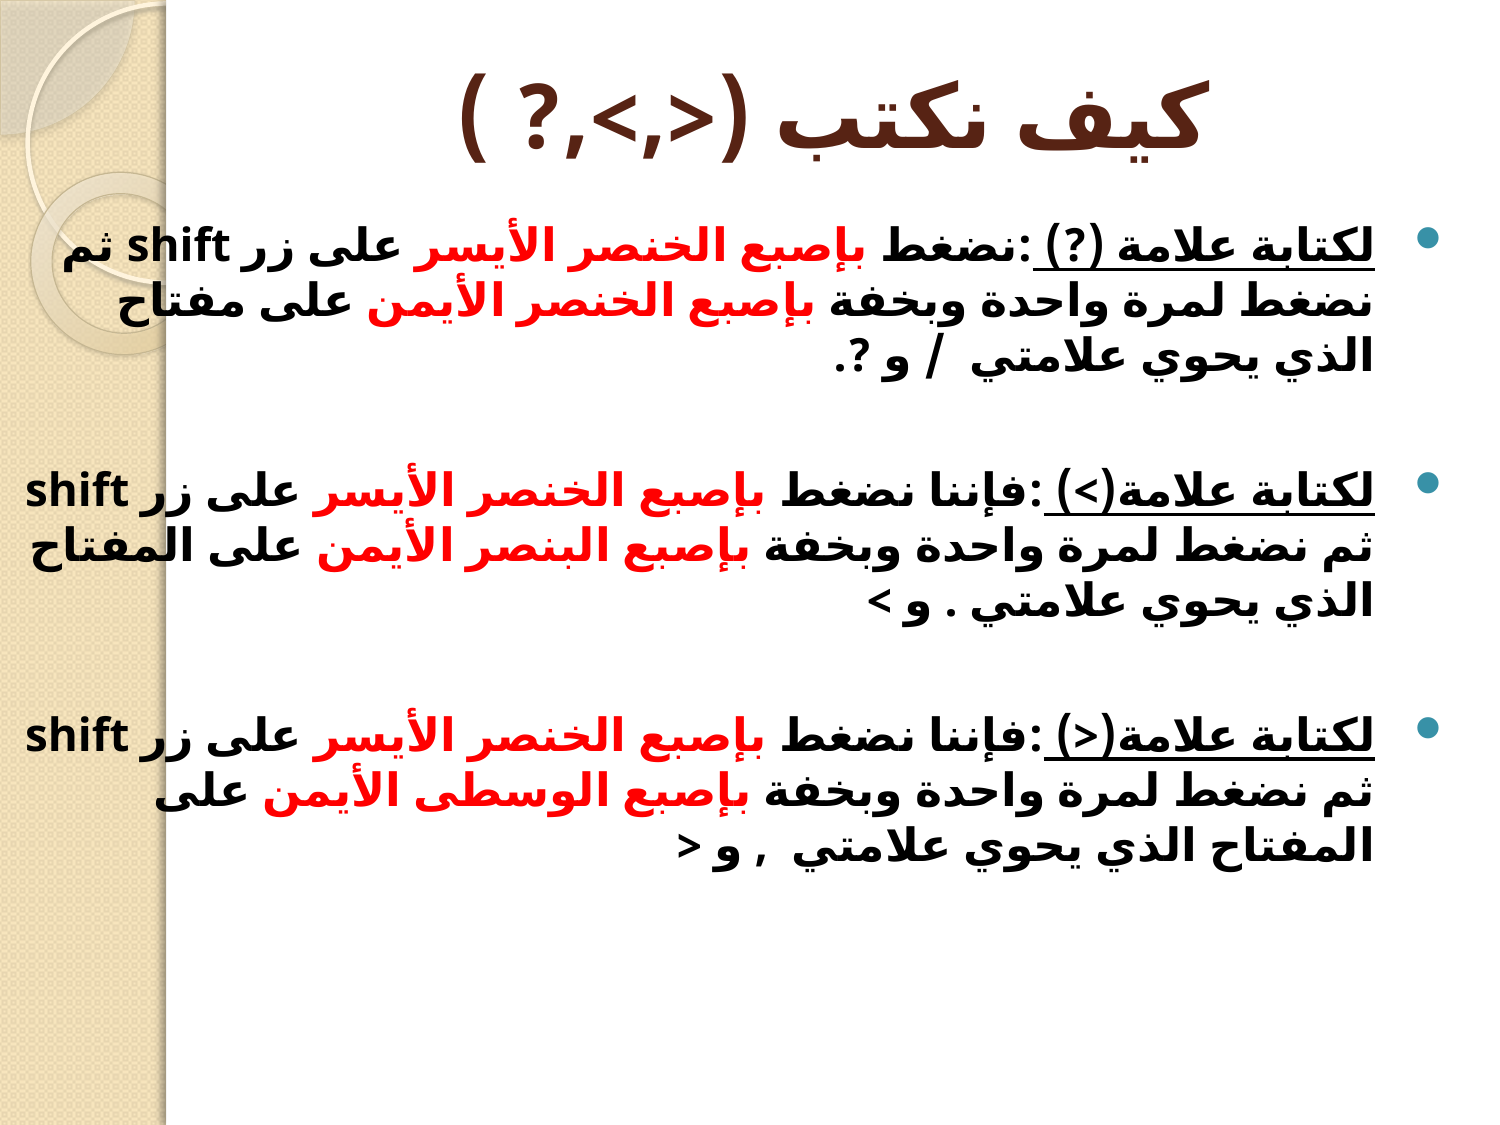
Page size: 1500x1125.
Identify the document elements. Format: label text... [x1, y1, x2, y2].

title كيف نكتب (<,>,? ) [218, 19, 1449, 207]
list لكتابة علامة (?) :نضغط بإصبع الخنصر الأيسر على زر shift ثم نضغط لمرة واحدة وبخفة بإصبع الخنصر الأيمن على مفتاح الذي يحوي علامتي / و ?. لكتابة علامة(>) :فإننا نضغط بإصبع الخنصر الأيسر على زر shift ثم نضغط لمرة واحدة وبخفة بإصبع البنصر الأيمن على المفتاح الذي يحوي علامتي . و > لكتابة علامة(<) :فإننا نضغط بإصبع الخنصر الأيسر على زر shift ثم نضغط لمرة واحدة وبخفة بإصبع الوسطى الأيمن على المفتاح الذي يحوي علامتي , و < [0, 208, 1466, 1106]
